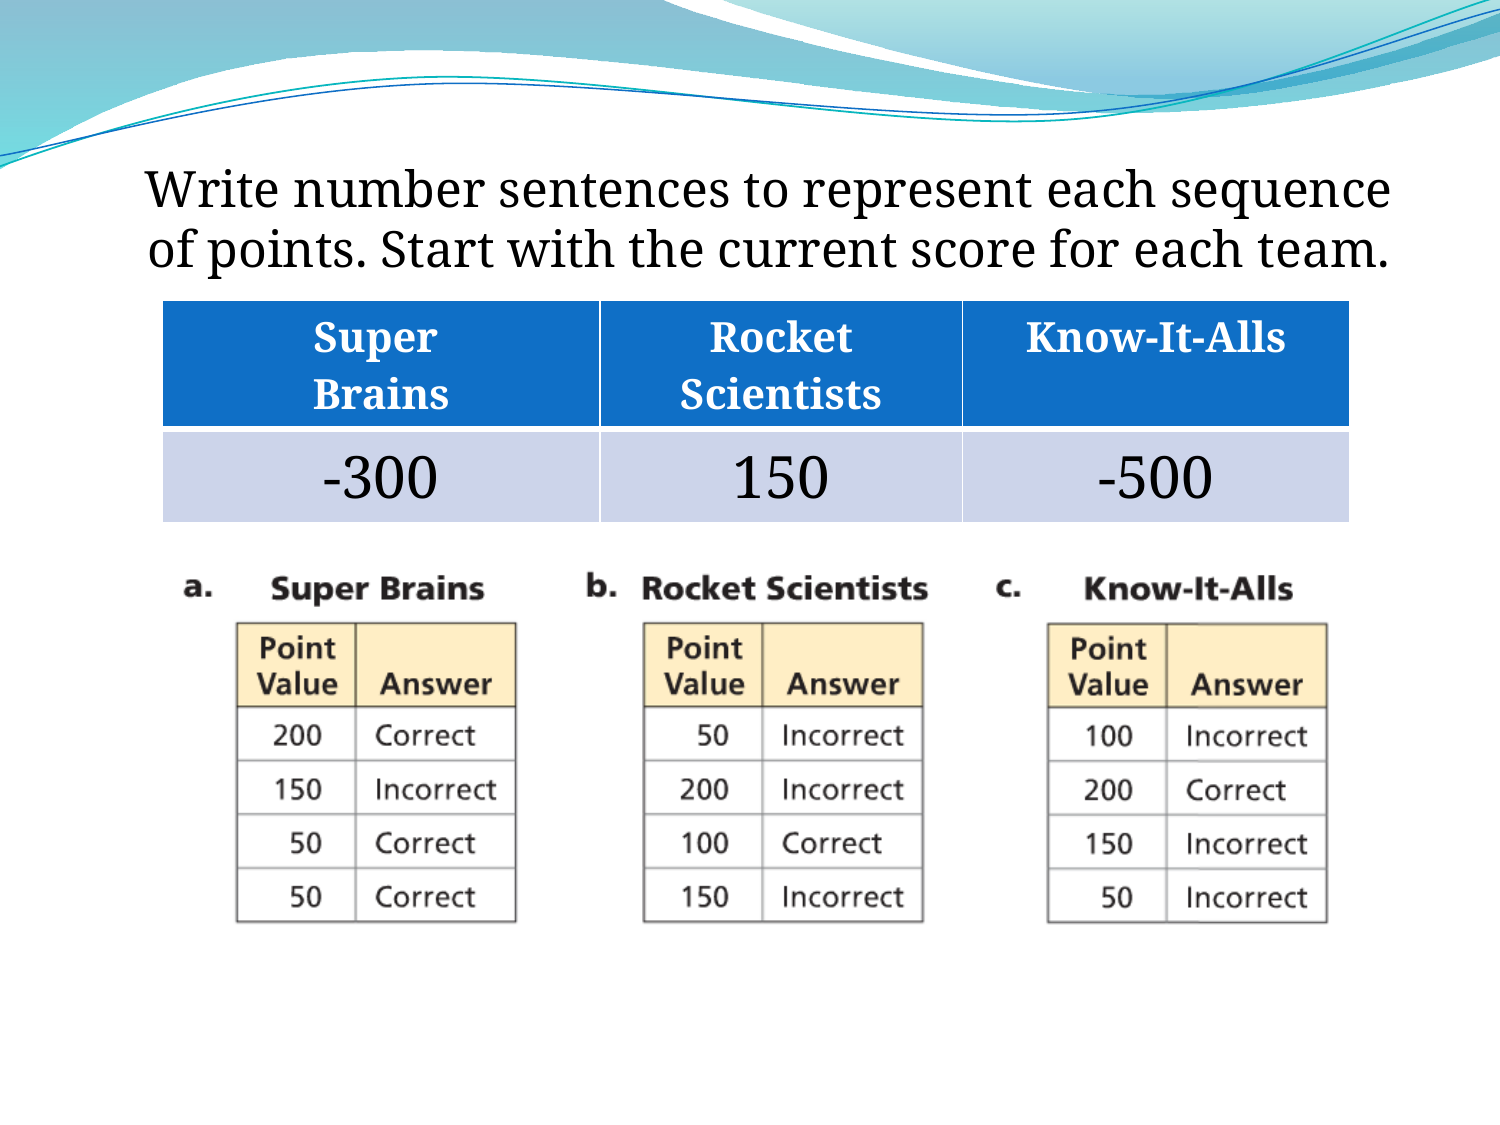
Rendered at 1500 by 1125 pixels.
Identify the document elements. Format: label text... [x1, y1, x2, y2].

table_header Rocket Scientists [601, 301, 962, 426]
table_header Super Brains [163, 301, 599, 426]
table_cell -500 [963, 432, 1349, 522]
table_header Know-It-Alls [963, 301, 1349, 426]
table_cell -300 [163, 432, 599, 522]
text_box Write number sentences to represent each sequence of points. Start with the current score for each team. [99, 149, 1438, 285]
picture [149, 549, 1371, 963]
table_cell 150 [601, 432, 962, 522]
